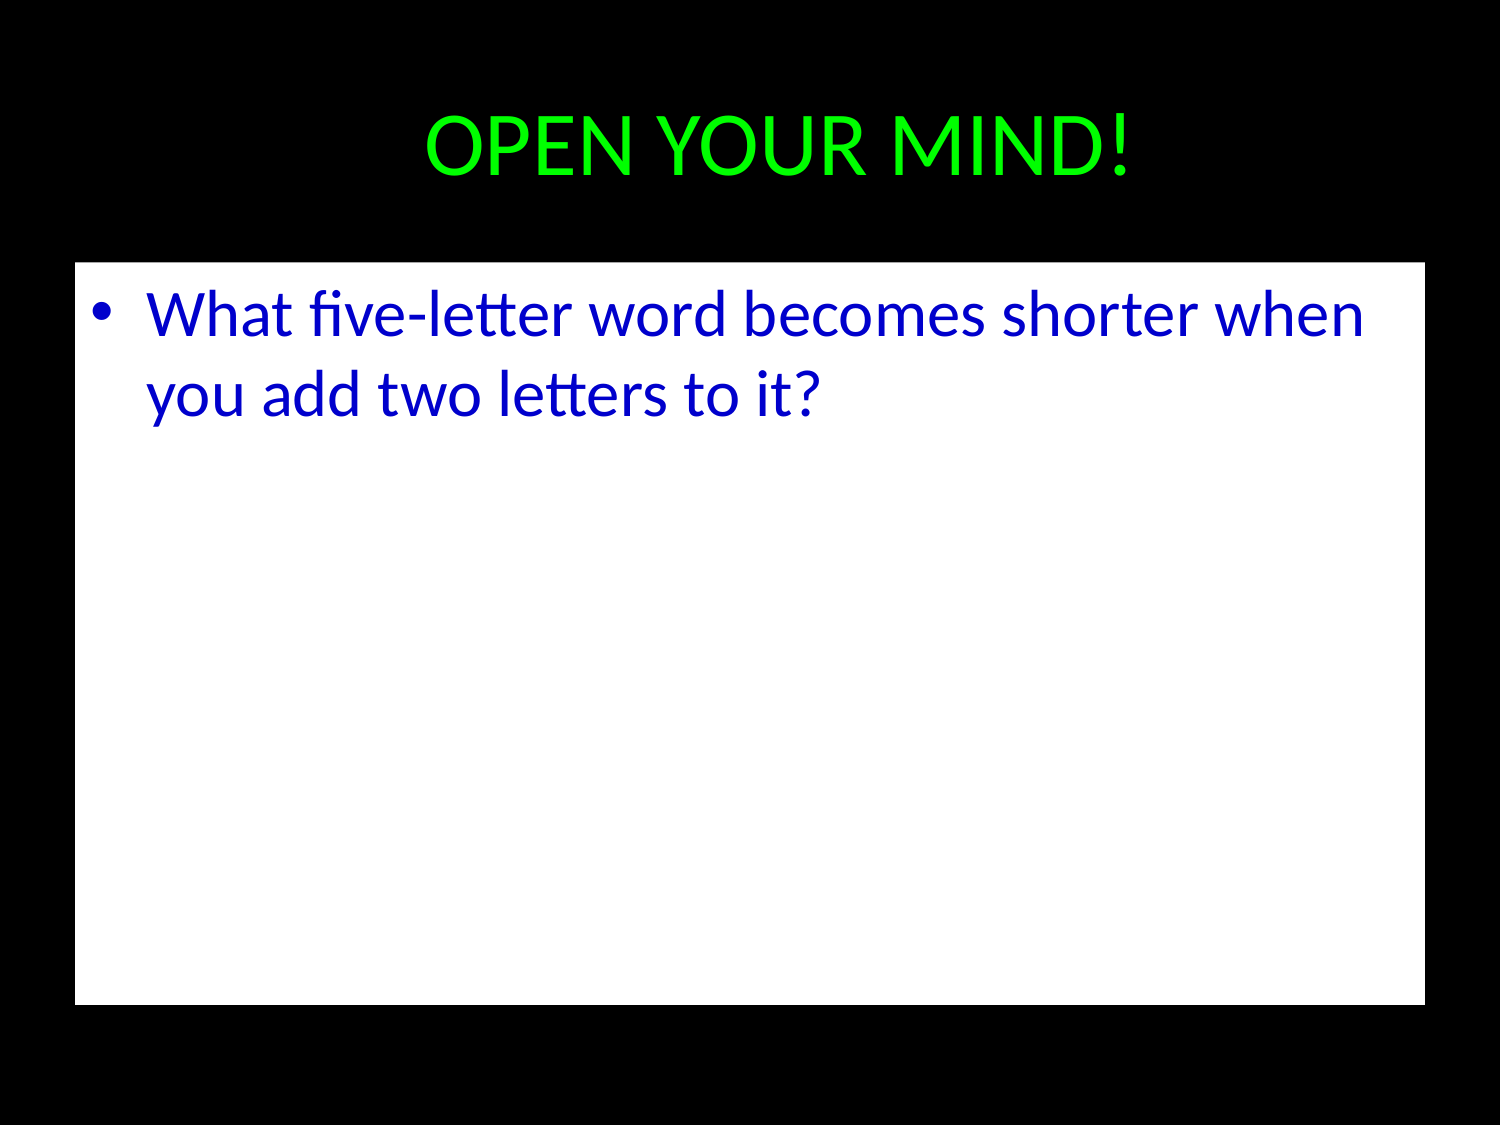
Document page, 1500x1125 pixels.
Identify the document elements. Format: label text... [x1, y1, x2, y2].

list What five-letter word becomes shorter when you add two letters to it? [75, 262, 1425, 1005]
title OOPEN YOUR MIND! [75, 45, 1425, 233]
